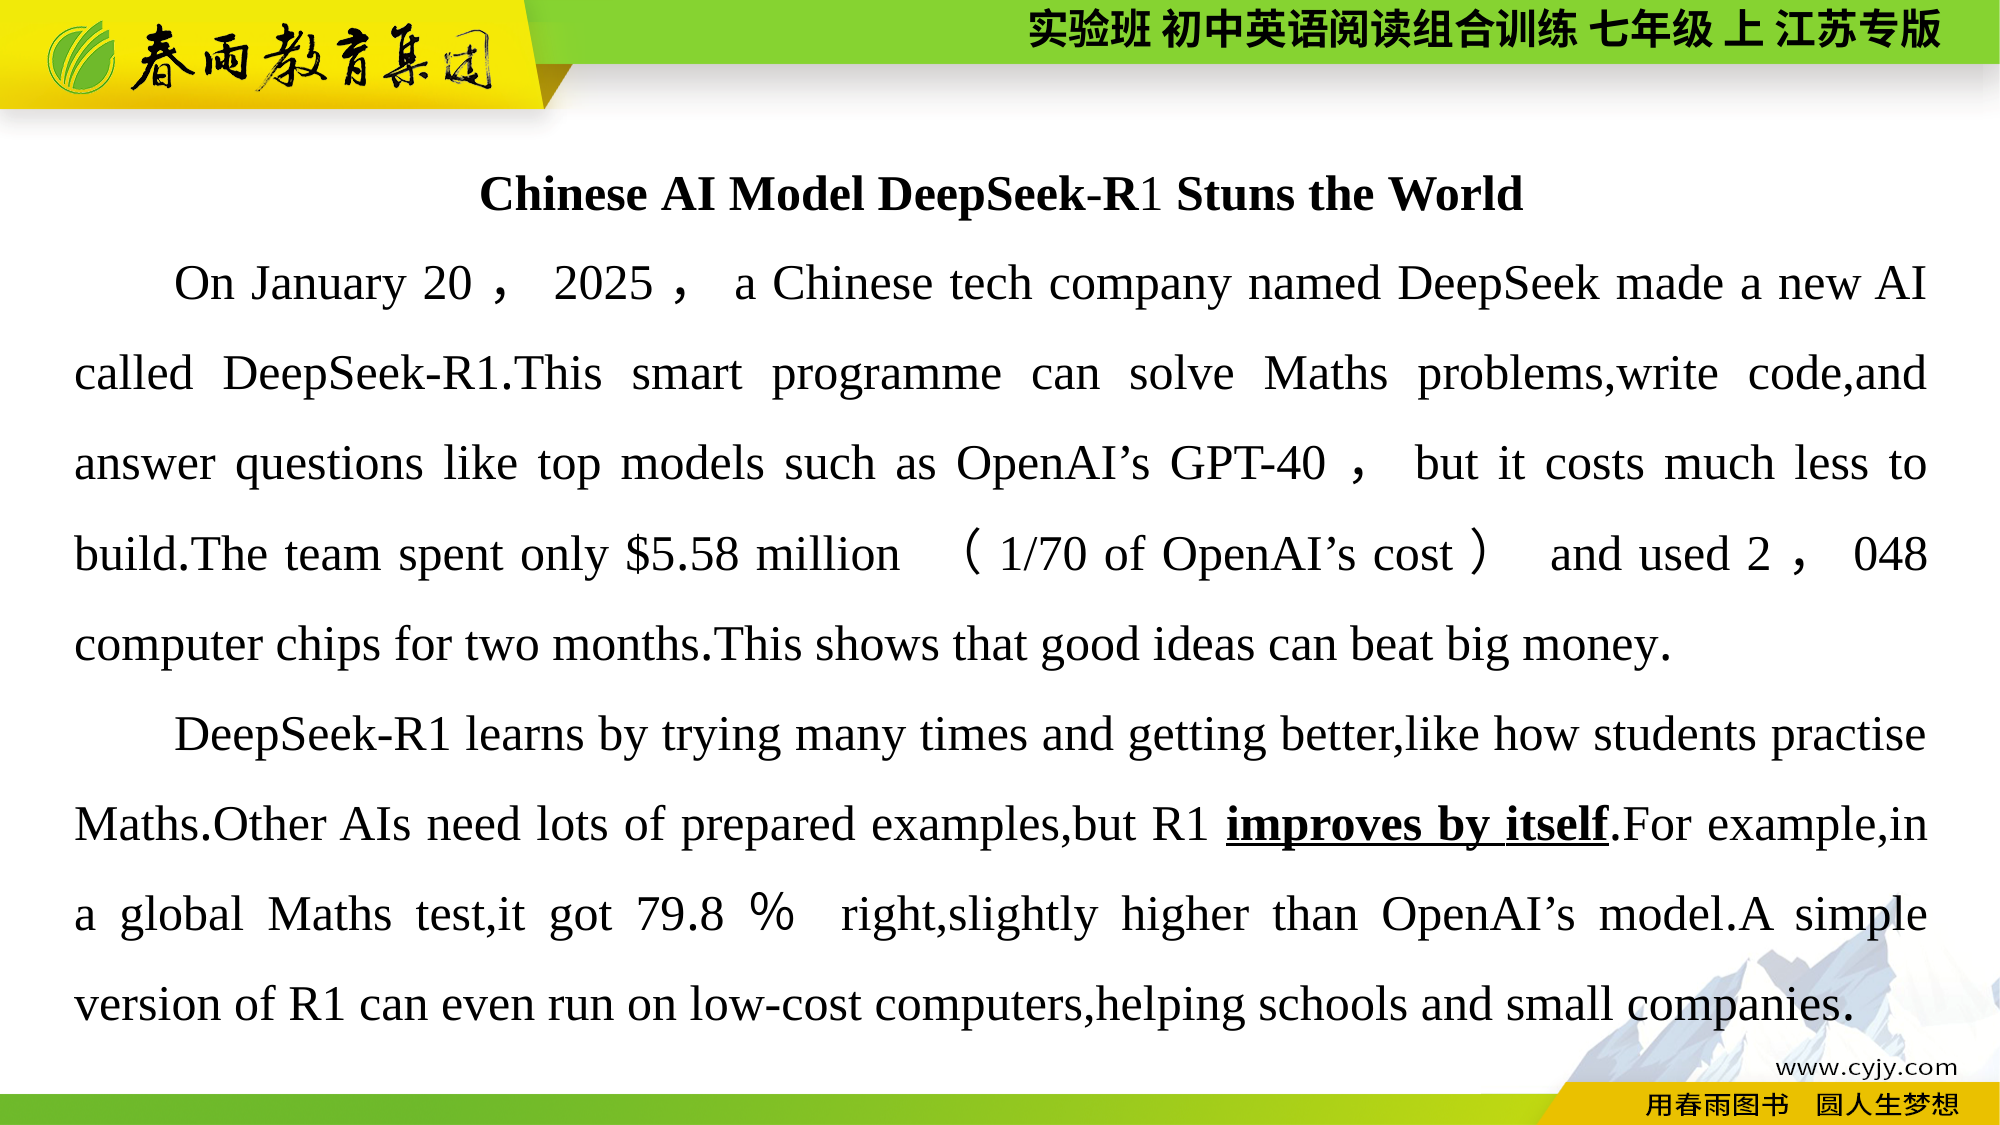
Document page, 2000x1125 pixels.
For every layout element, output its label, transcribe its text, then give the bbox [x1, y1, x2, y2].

list Chinese AI Model DeepSeek-R1 Stuns the World On January 20，2025，a Chinese tech company named DeepSeek made a new AI called DeepSeek-R1.This smart programme can solve Maths problems,write code,and answer questions like top models such as OpenAI’s GPT-40，but it costs much less to build.The team spent only $5.58 million （1/70 of OpenAI’s cost） and used 2，048 computer chips for two months.This shows that good ideas can beat big money. DeepSeek-R1 learns by trying many times and getting better,like how students practise Maths.Other AIs need lots of prepared examples,but R1 improves by itself.For example,in a global Maths test,it got 79.8％ right,slightly higher than OpenAI’s model.A simple version of R1 can even run on low-cost computers,helping schools and small companies. [59, 122, 1944, 1035]
picture [0, 0, 2000, 1125]
